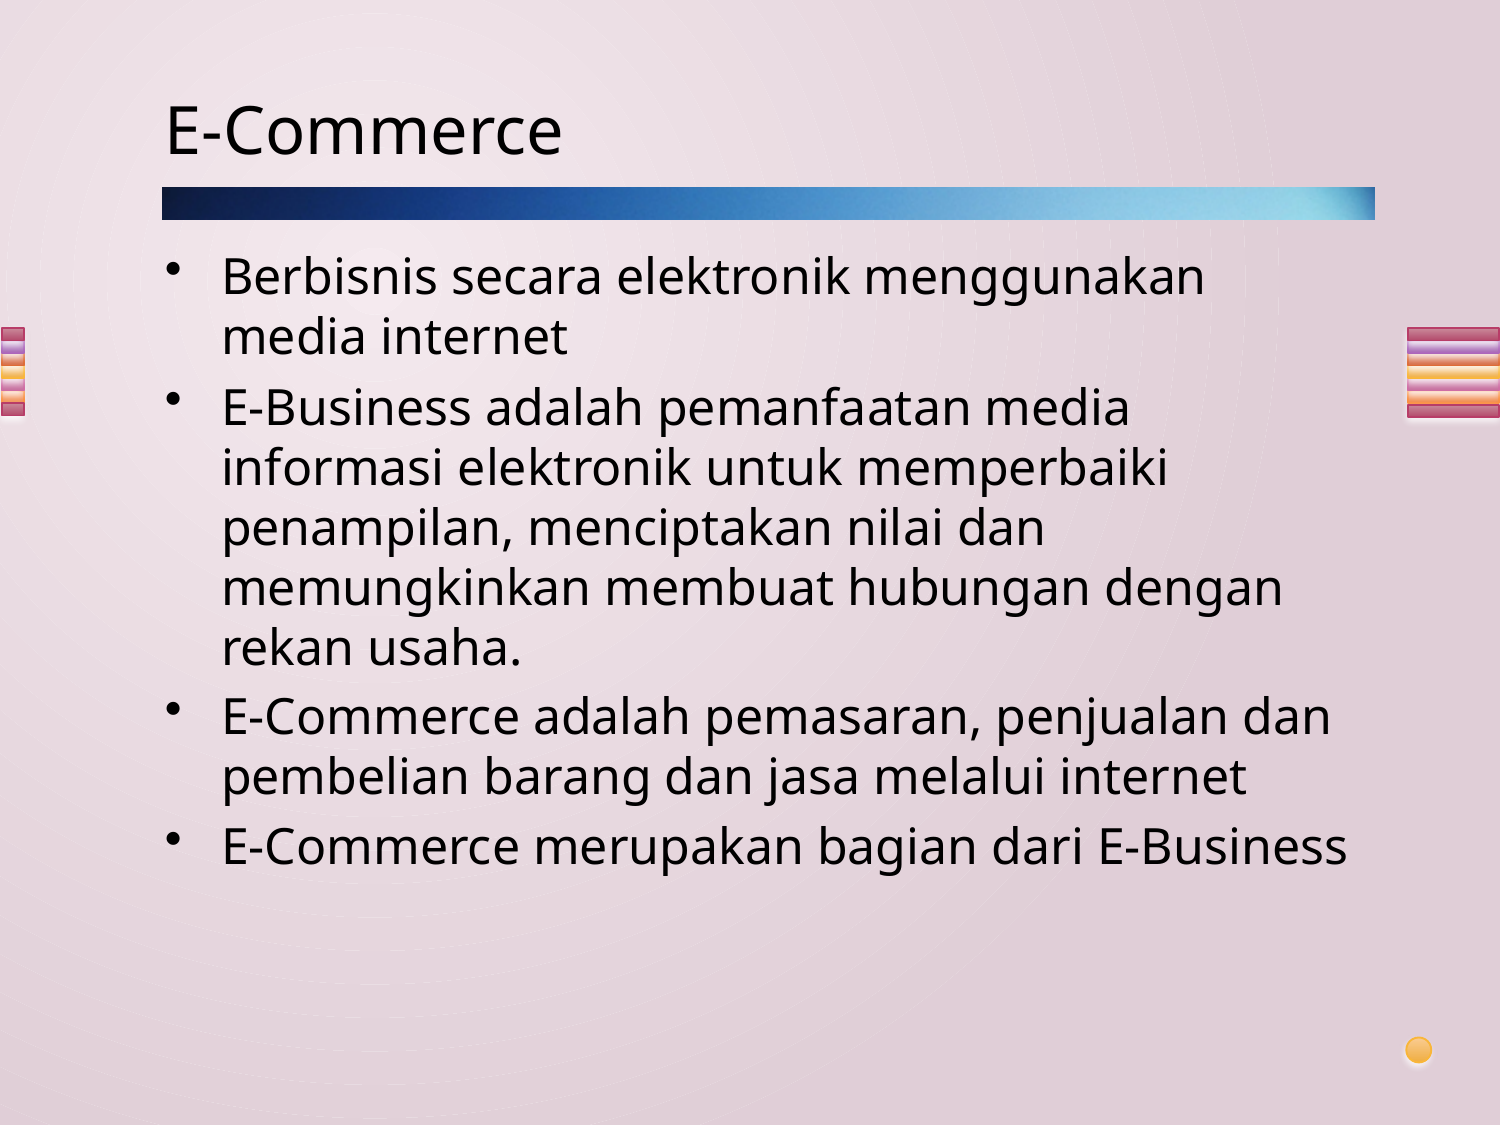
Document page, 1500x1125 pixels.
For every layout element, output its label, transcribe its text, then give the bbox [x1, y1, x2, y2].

picture [162, 186, 1376, 220]
list Berbisnis secara elektronik menggunakan media internet E-Business adalah pemanfaatan media informasi elektronik untuk memperbaiki penampilan, menciptakan nilai dan memungkinkan membuat hubungan dengan rekan usaha. E-Commerce adalah pemasaran, penjualan dan pembelian barang dan jasa melalui internet E-Commerce merupakan bagian dari E-Business [150, 237, 1375, 1005]
title E-Commerce [150, 62, 1413, 175]
text_box [150, 175, 1388, 261]
